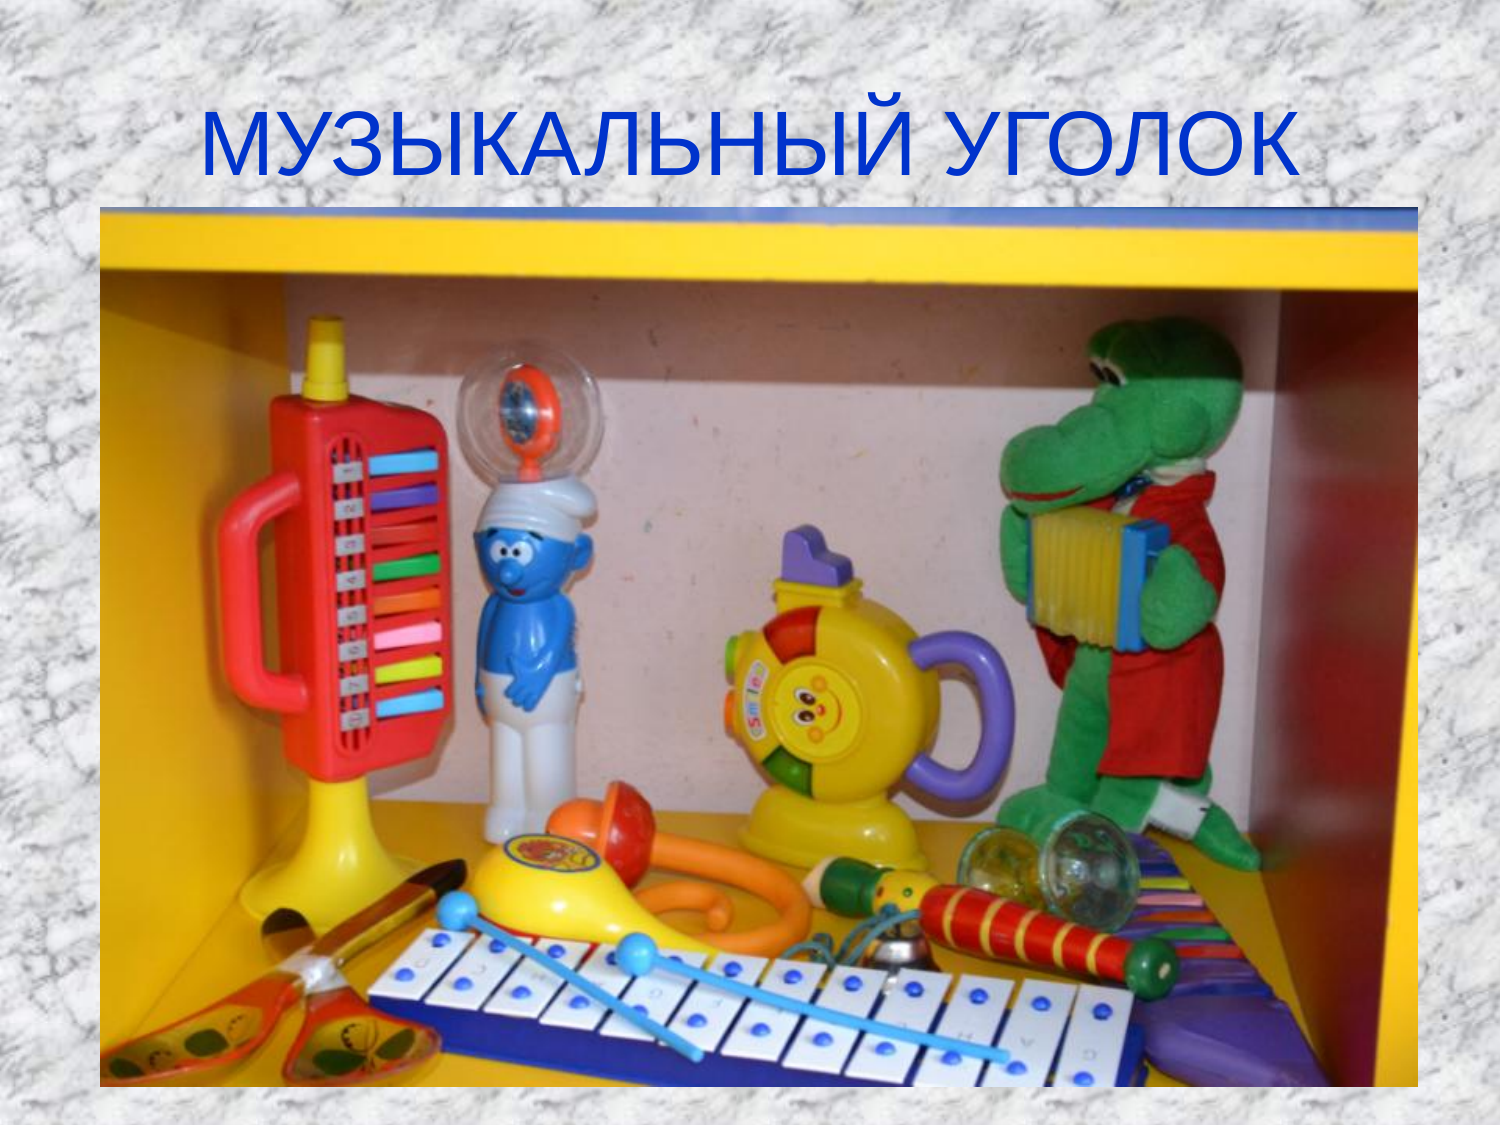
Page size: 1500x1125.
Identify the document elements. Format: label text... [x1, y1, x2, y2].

title МУЗЫКАЛЬНЫЙ УГОЛОК [74, 44, 1426, 233]
picture [0, 0, 1500, 1125]
